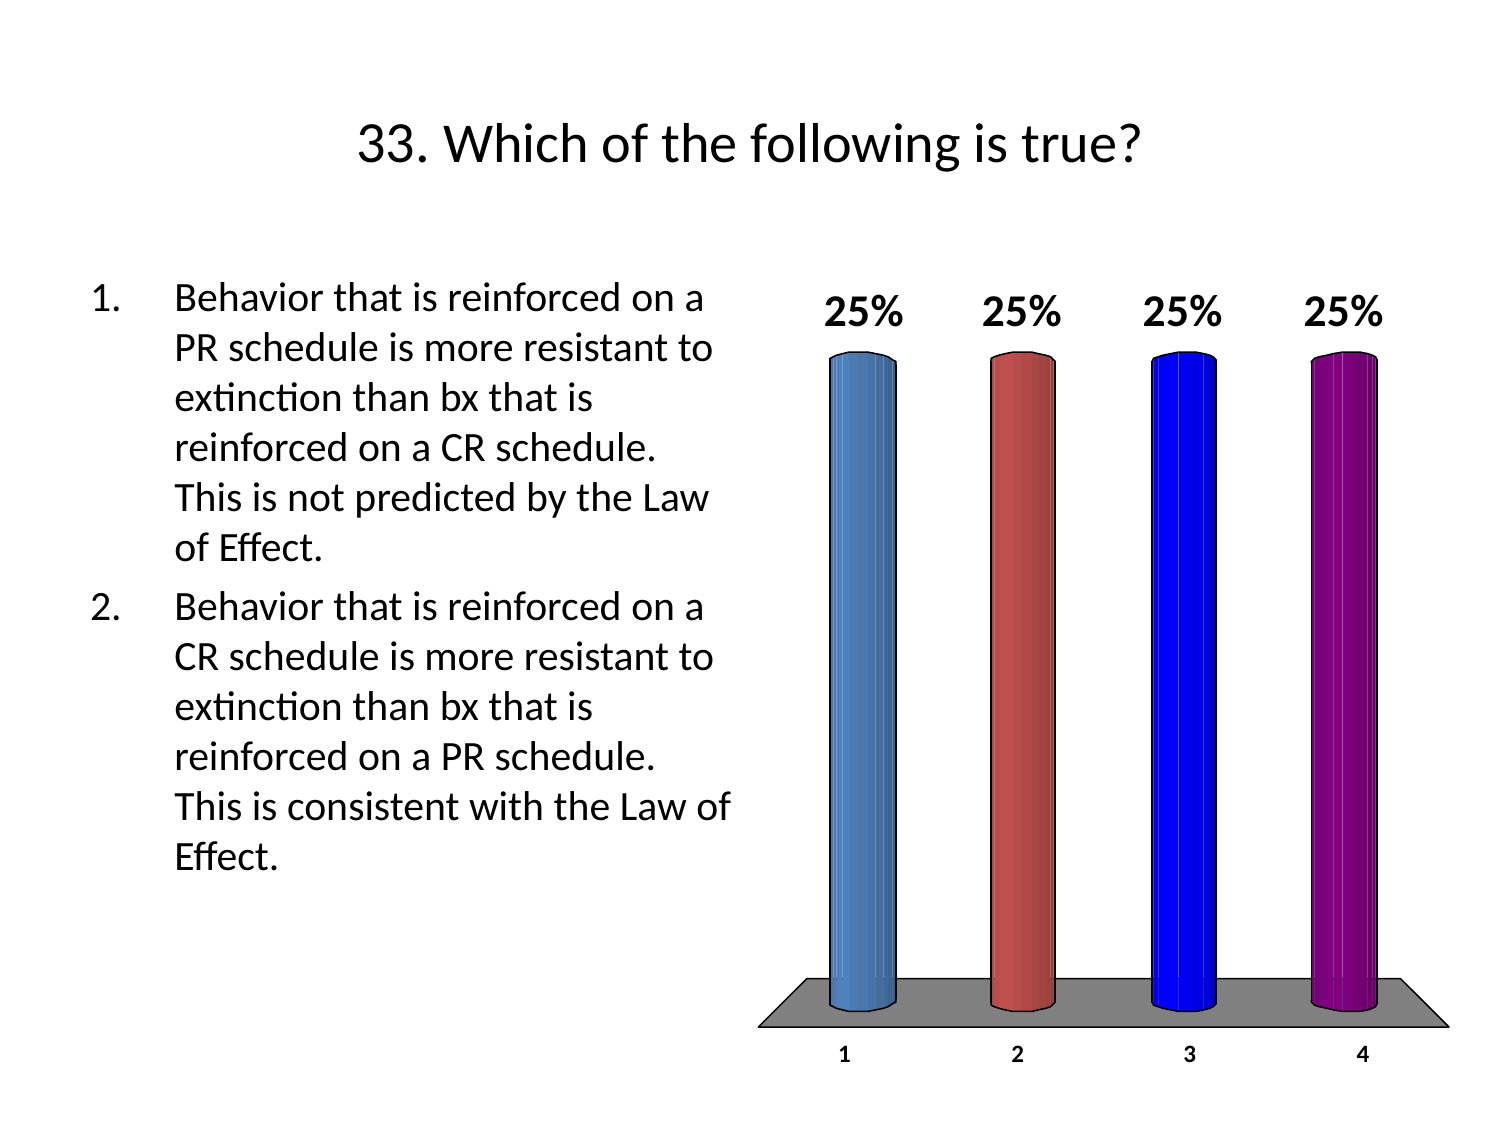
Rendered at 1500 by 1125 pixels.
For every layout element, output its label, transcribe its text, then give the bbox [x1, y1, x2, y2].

list Behavior that is reinforced on a PR schedule is more resistant to extinction than bx that is reinforced on a CR schedule. This is not predicted by the Law of Effect. Behavior that is reinforced on a CR schedule is more resistant to extinction than bx that is reinforced on a PR schedule. This is consistent with the Law of Effect. [75, 262, 750, 1005]
title 33. Which of the following is true? [75, 45, 1425, 233]
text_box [739, 270, 1490, 1115]
